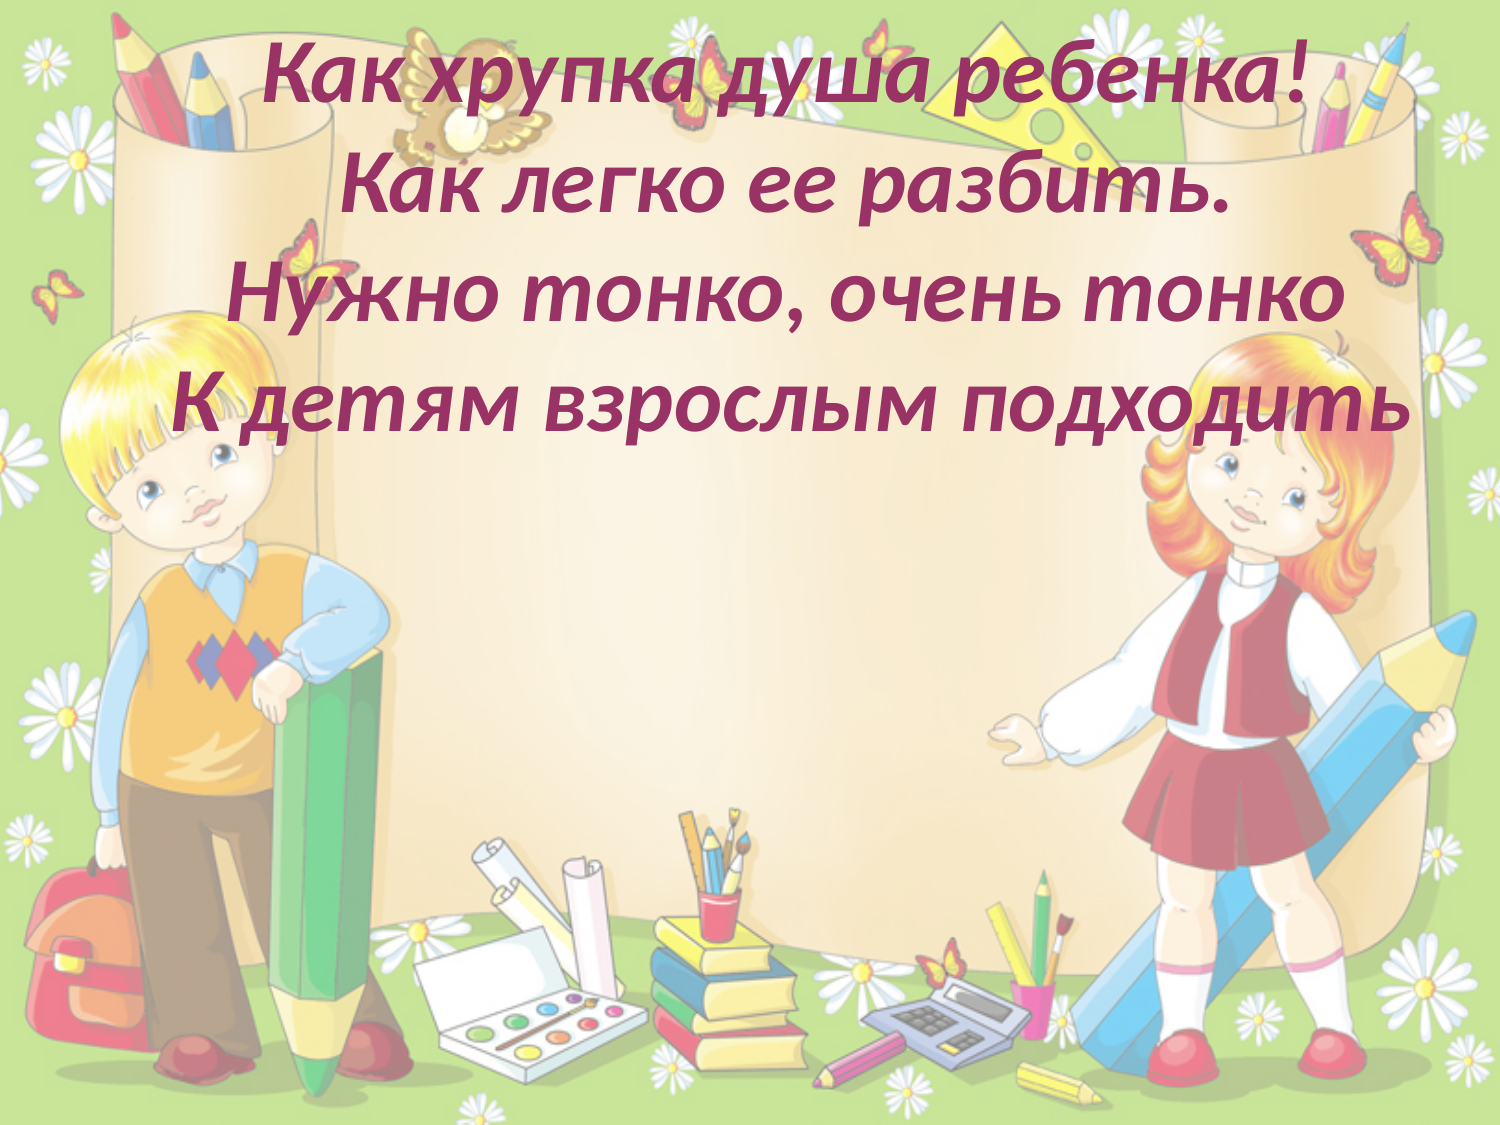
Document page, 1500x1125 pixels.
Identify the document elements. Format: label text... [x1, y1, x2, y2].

text_box Как хрупка душа ребенка! Как легко ее разбить. Нужно тонко, очень тонко К детям взрослым подходить [46, 0, 1454, 678]
